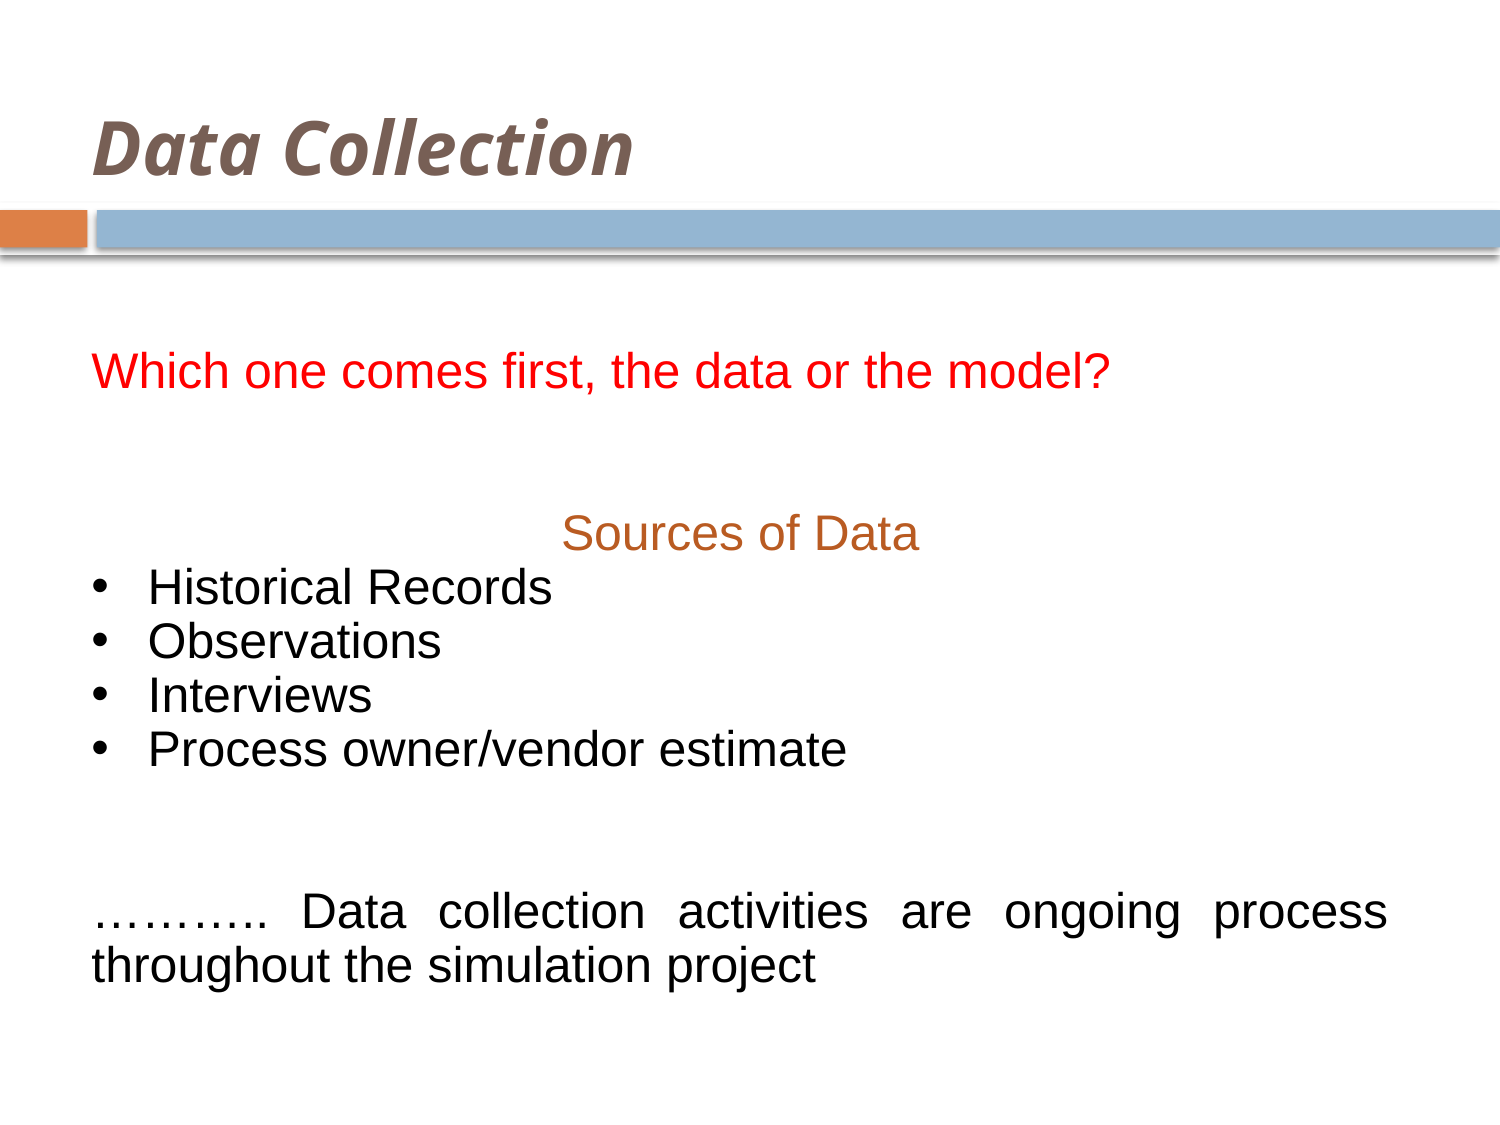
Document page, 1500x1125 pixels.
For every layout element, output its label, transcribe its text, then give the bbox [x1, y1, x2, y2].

title Data Collection [76, 90, 1352, 213]
text_box Which one comes first, the data or the model? Sources of Data Historical Records Observations Interviews Process owner/vendor estimate ……….. Data collection activities are ongoing process throughout the simulation project [76, 338, 1404, 1001]
